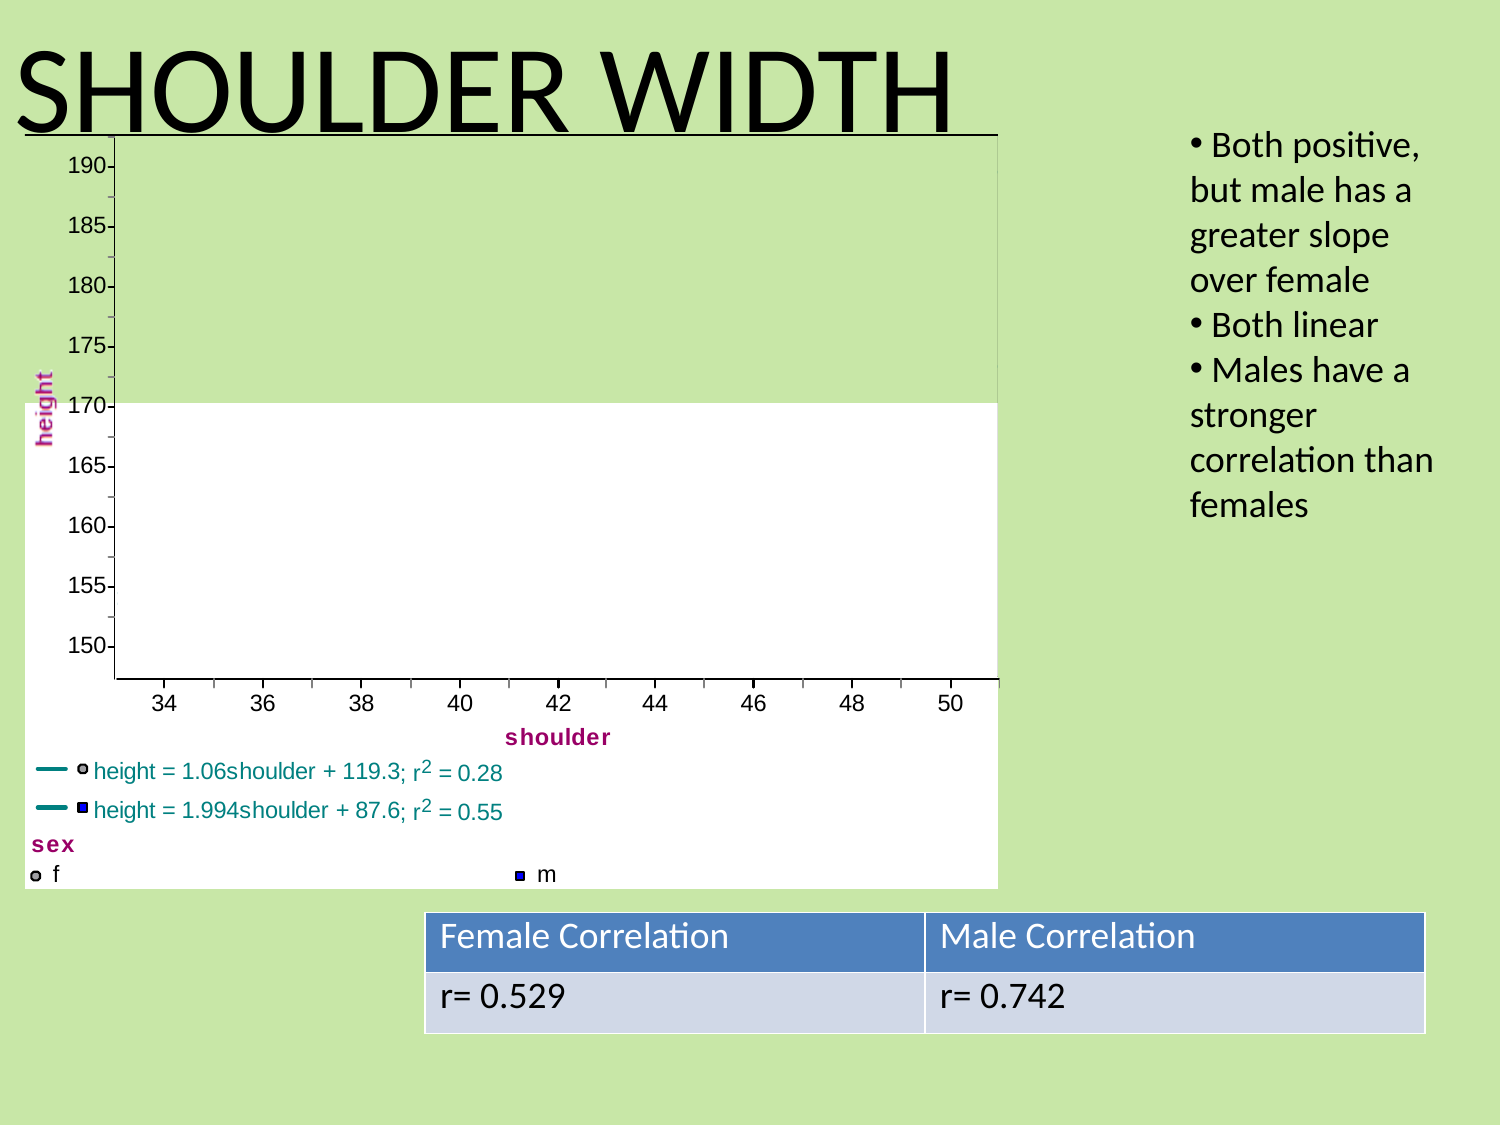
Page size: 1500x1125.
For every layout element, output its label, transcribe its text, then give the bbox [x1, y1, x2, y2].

table_cell r= 0.742 [926, 973, 1424, 1033]
table_header Female Correlation [426, 913, 924, 972]
table_cell r= 0.529 [426, 973, 924, 1033]
table_header Male Correlation [926, 913, 1424, 972]
picture [24, 87, 1001, 892]
text_box Both positive, but male has a greater slope over female Both linear Males have a stronger correlation than females [1174, 112, 1463, 578]
text_box SHOULDER WIDTH [0, 0, 988, 165]
